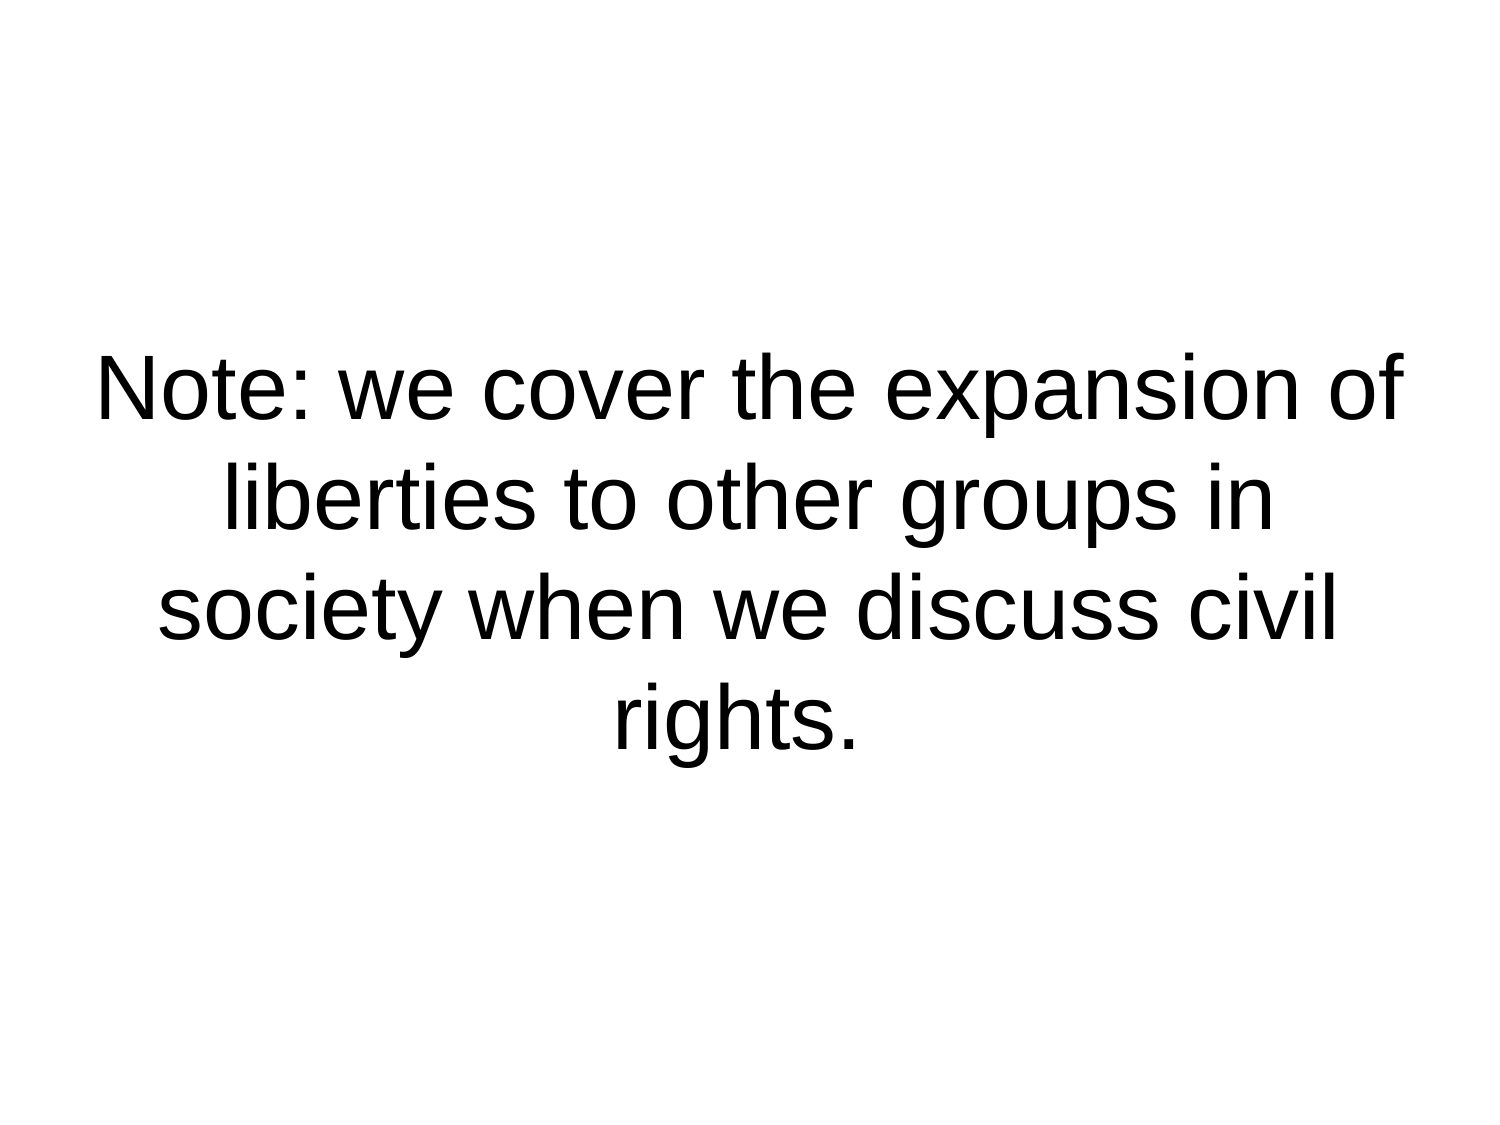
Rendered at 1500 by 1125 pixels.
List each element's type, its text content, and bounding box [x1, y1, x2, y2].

title Note: we cover the expansion of liberties to other groups in society when we discuss civil rights. [74, 44, 1426, 1051]
